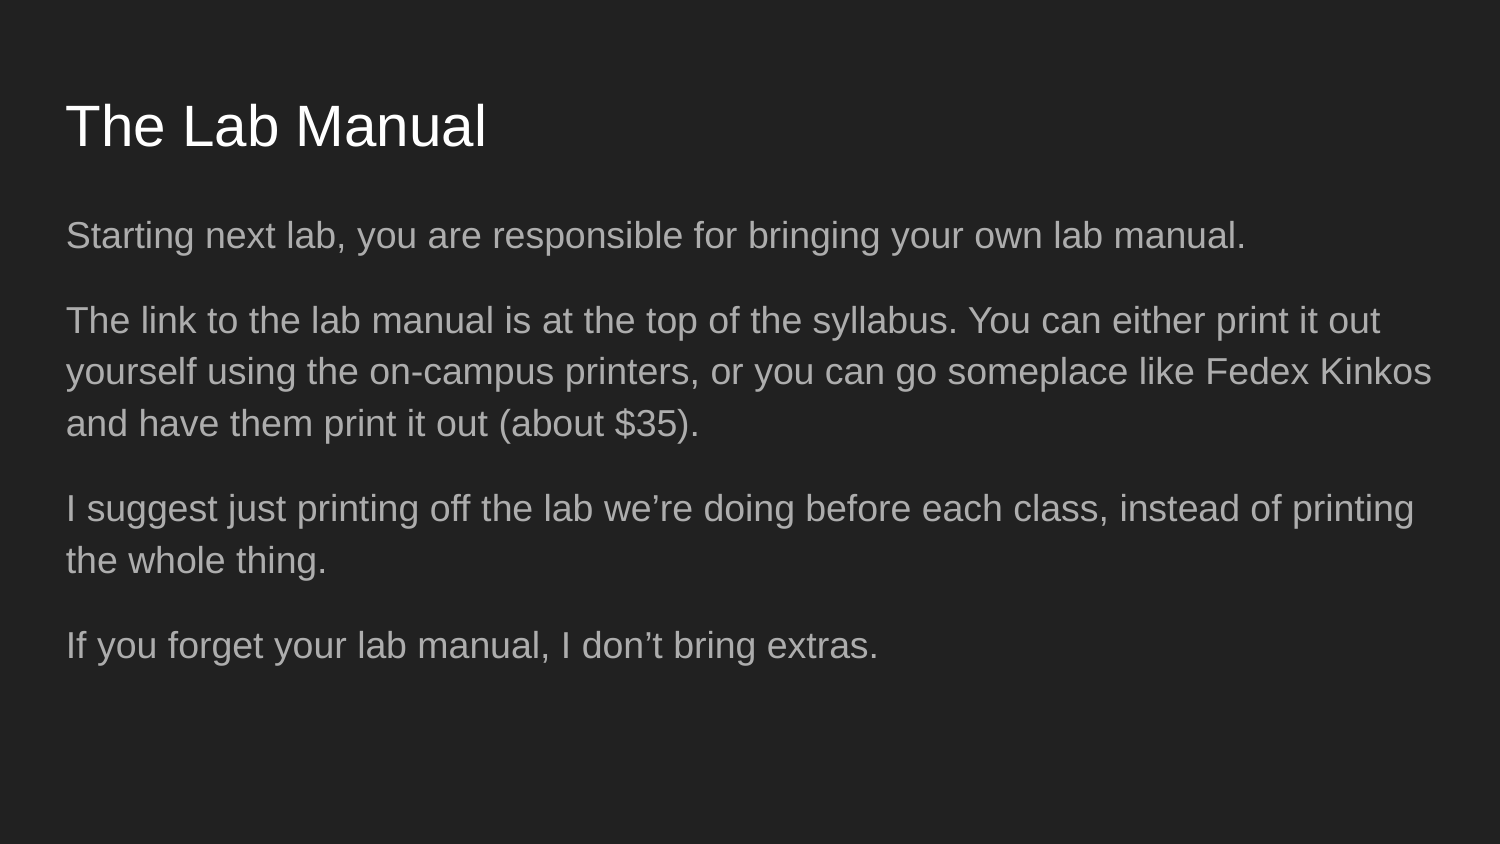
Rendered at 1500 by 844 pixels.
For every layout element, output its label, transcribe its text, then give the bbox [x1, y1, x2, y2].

text_box Starting next lab, you are responsible for bringing your own lab manual. The link to the lab manual is at the top of the syllabus. You can either print it out yourself using the on-campus printers, or you can go someplace like Fedex Kinkos and have them print it out (about $35). I suggest just printing off the lab we’re doing before each class, instead of printing the whole thing. If you forget your lab manual, I don’t bring extras. [51, 189, 1449, 750]
text_box The Lab Manual [51, 72, 1449, 167]
